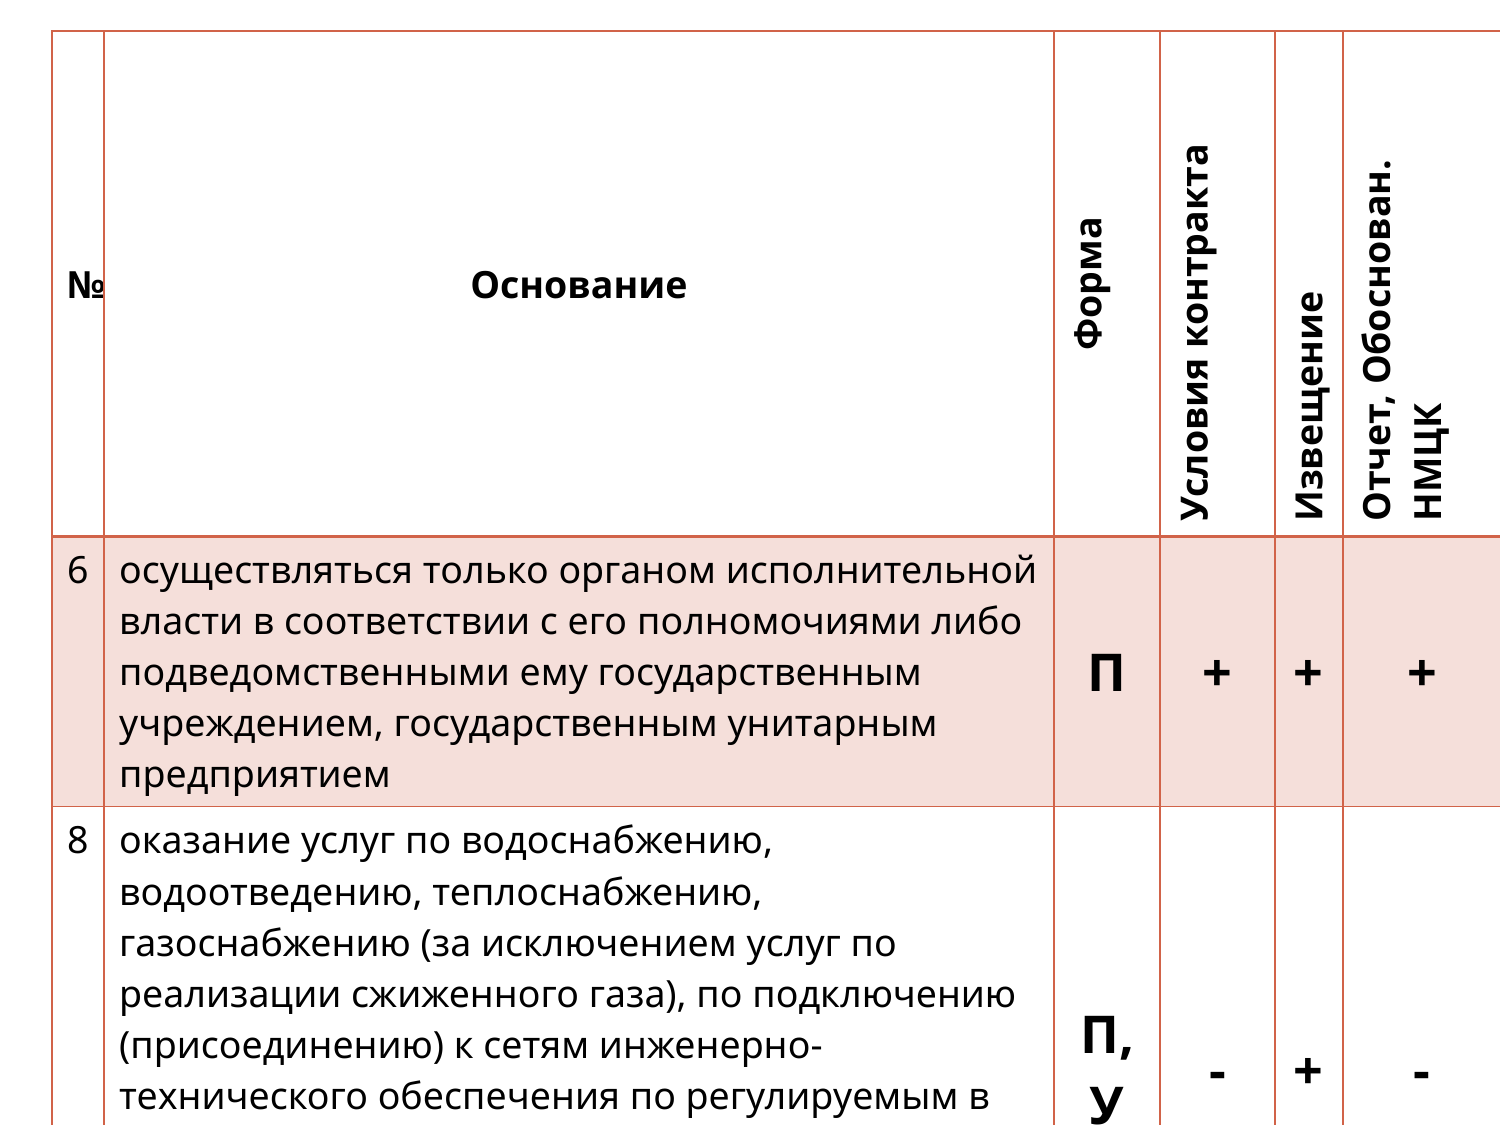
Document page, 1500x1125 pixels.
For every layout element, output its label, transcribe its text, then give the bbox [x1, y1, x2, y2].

table_cell осуществляться только органом исполнительной власти в соответствии с его полномочиями либо подведомственными ему государственным учреждением, государственным унитарным предприятием [105, 538, 1053, 806]
table_cell 8 [53, 807, 103, 1125]
table_header Извещение [1276, 32, 1342, 535]
table_cell - [1344, 807, 1500, 1125]
table_header Отчет, Обоснован. НМЦК [1344, 32, 1500, 535]
table_header Форма [1055, 32, 1159, 535]
table_cell 6 [53, 538, 103, 806]
table_cell + [1276, 538, 1342, 806]
table_header Основание [105, 32, 1053, 535]
table_cell П,У [1055, 807, 1159, 1125]
table_cell оказание услуг по водоснабжению, водоотведению, теплоснабжению, газоснабжению (за исключением услуг по реализации сжиженного газа), по подключению (присоединению) к сетям инженерно-технического обеспечения по регулируемым в соответствии с законодательством Российской Федерации ценам (тарифам), по хранению и ввозу (вывозу) наркотических средств и психотропных веществ [105, 807, 1053, 1125]
table_header № [53, 32, 103, 535]
table_cell + [1276, 807, 1342, 1125]
table_header Условия контракта [1161, 32, 1274, 535]
table_cell + [1344, 538, 1500, 806]
table_cell + [1161, 538, 1274, 806]
table_cell П [1055, 538, 1159, 806]
table_cell - [1161, 807, 1274, 1125]
